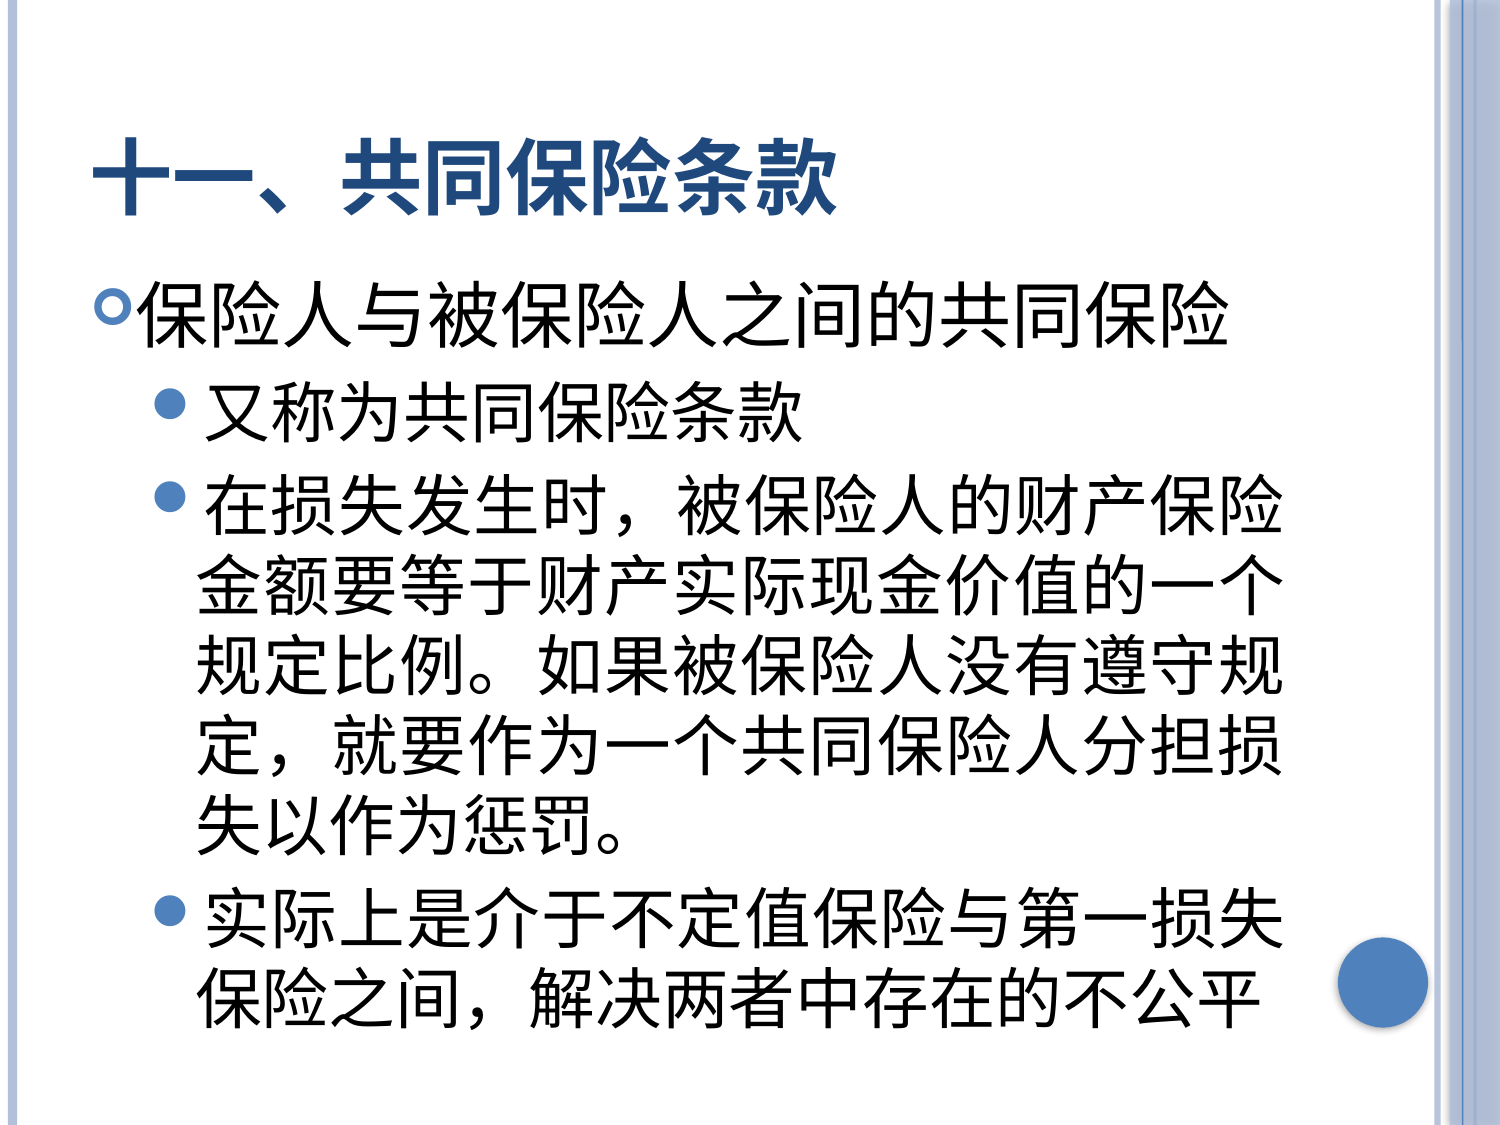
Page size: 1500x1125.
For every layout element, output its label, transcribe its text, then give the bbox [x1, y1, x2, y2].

list 保险人与被保险人之间的共同保险 又称为共同保险条款 在损失发生时，被保险人的财产保险金额要等于财产实际现金价值的一个规定比例。如果被保险人没有遵守规定，就要作为一个共同保险人分担损失以作为惩罚。 实际上是介于不定值保险与第一损失保险之间，解决两者中存在的不公平 [74, 262, 1301, 1083]
title 十一、共同保险条款 [75, 45, 1300, 233]
